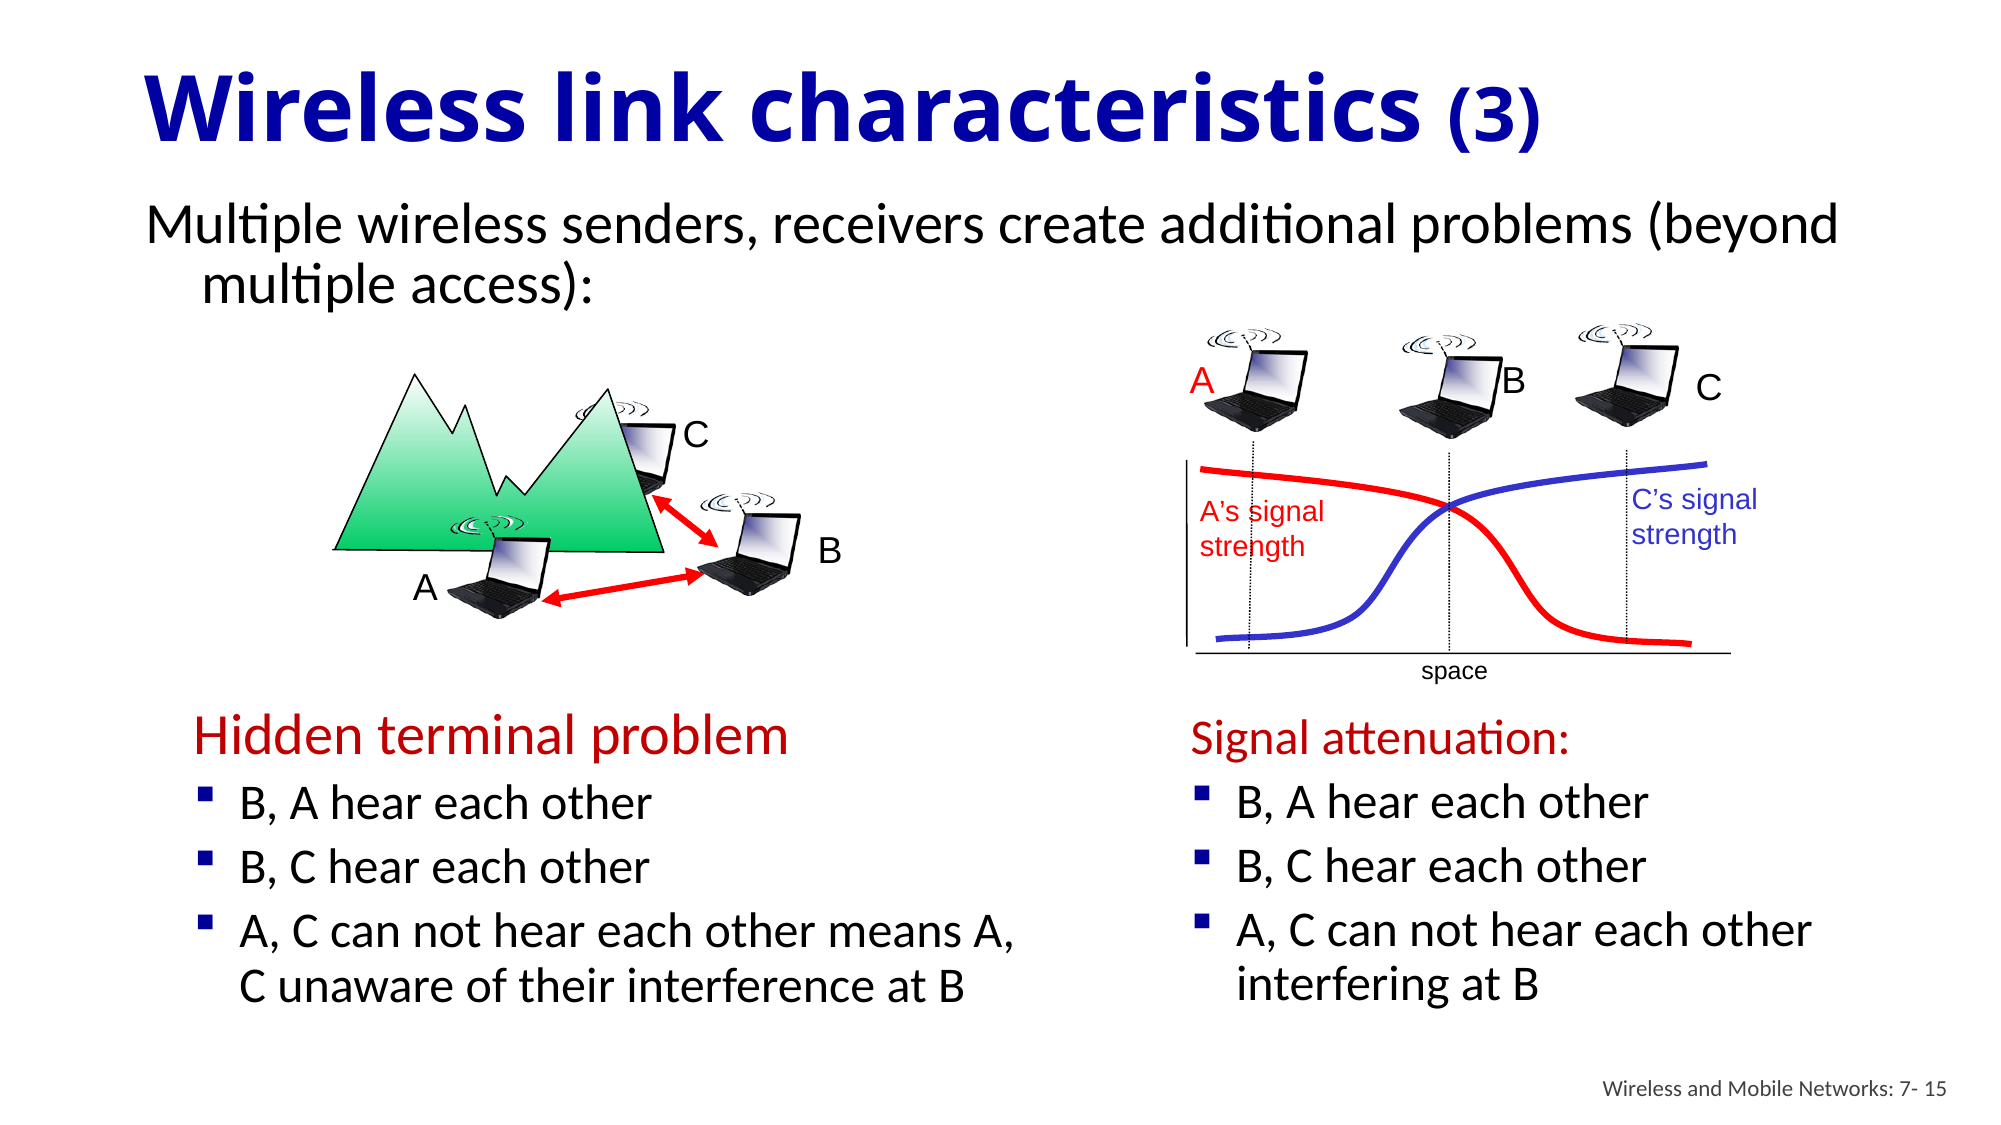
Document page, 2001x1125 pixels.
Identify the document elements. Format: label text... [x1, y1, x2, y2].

text_box [1200, 469, 1448, 543]
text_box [697, 490, 801, 596]
text_box B [1502, 348, 1541, 409]
title Wireless link characteristics (3) [129, 38, 1855, 186]
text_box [447, 513, 551, 619]
text_box [551, 569, 697, 606]
text_box Hidden terminal problem B, A hear each other B, C hear each other A, C can not hear each other means A, C unaware of their interference at B [179, 696, 1061, 1065]
text_box A [398, 555, 447, 616]
text_box [332, 374, 664, 553]
text_box C’s signal strength [1616, 472, 1774, 558]
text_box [1399, 332, 1502, 439]
text_box Signal attenuation: B, A hear each other B, C hear each other A, C can not hear each other interfering at B [1175, 704, 1978, 1045]
text_box Multiple wireless senders, receivers create additional problems (beyond multiple access): [130, 188, 1925, 372]
text_box C [676, 402, 725, 463]
text_box [1630, 464, 1708, 472]
text_box C [1680, 355, 1738, 416]
text_box [1215, 473, 1616, 640]
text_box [1204, 326, 1307, 432]
text_box space [1406, 647, 1504, 693]
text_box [1575, 321, 1679, 427]
text_box A [1174, 348, 1204, 409]
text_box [572, 399, 676, 506]
text_box [1450, 541, 1692, 645]
text_box A’s signal strength [1187, 484, 1340, 570]
slide_number Wireless and Mobile Networks: 7- 15 [1512, 1056, 1963, 1117]
text_box B [802, 518, 858, 579]
